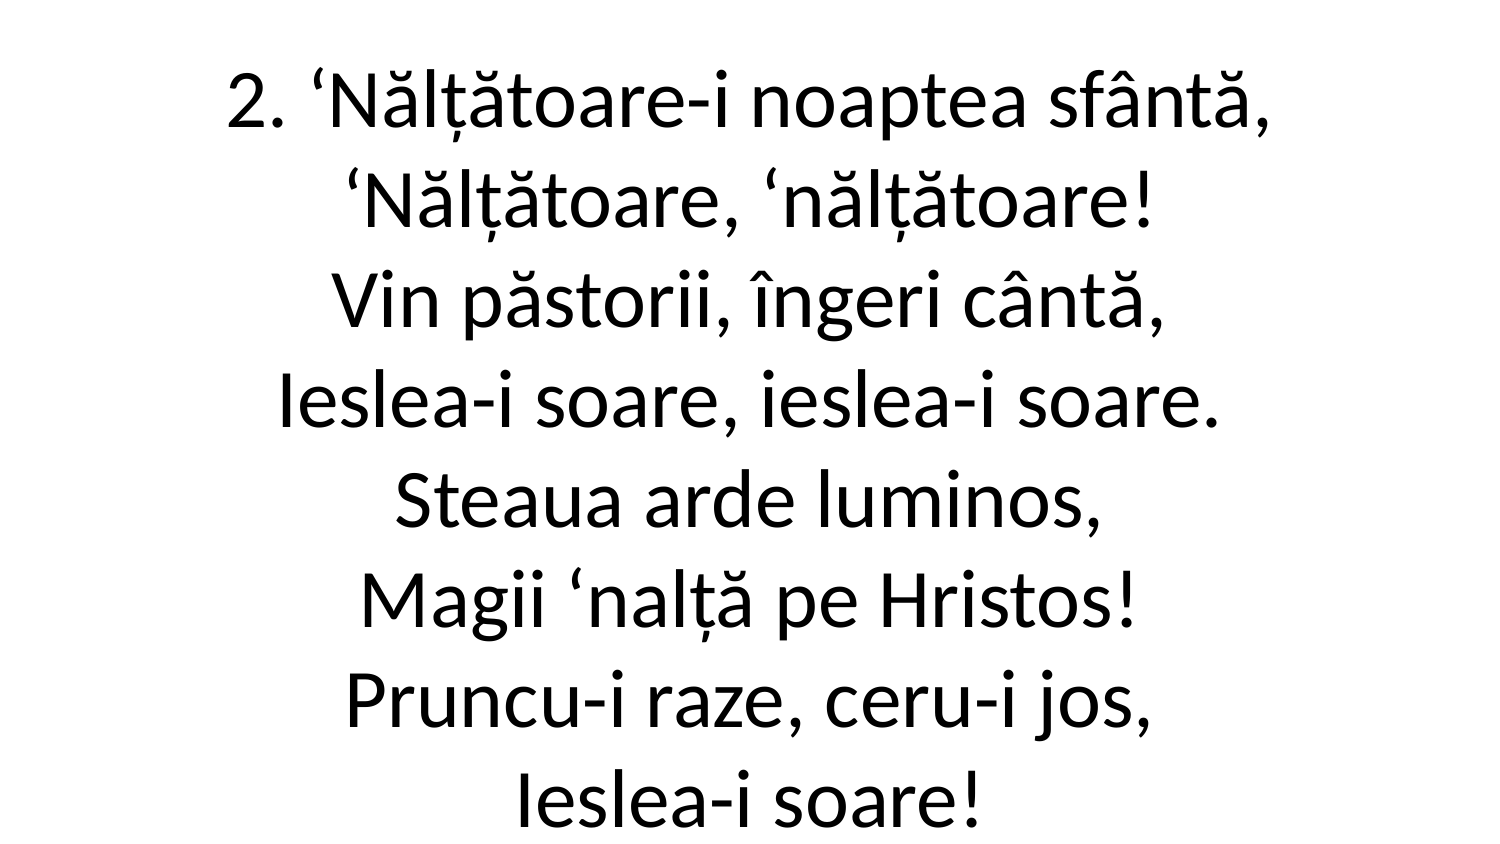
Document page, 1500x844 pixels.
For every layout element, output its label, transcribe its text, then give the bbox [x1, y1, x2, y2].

text_box 2. ‘Nălțătoare-i noaptea sfântă, ‘Nălțătoare, ‘nălțătoare! Vin păstorii, îngeri cântă, Ieslea-i soare, ieslea-i soare. Steaua arde luminos, Magii ‘nalță pe Hristos! Pruncu-i raze, ceru-i jos, Ieslea-i soare! [210, 0, 1290, 844]
